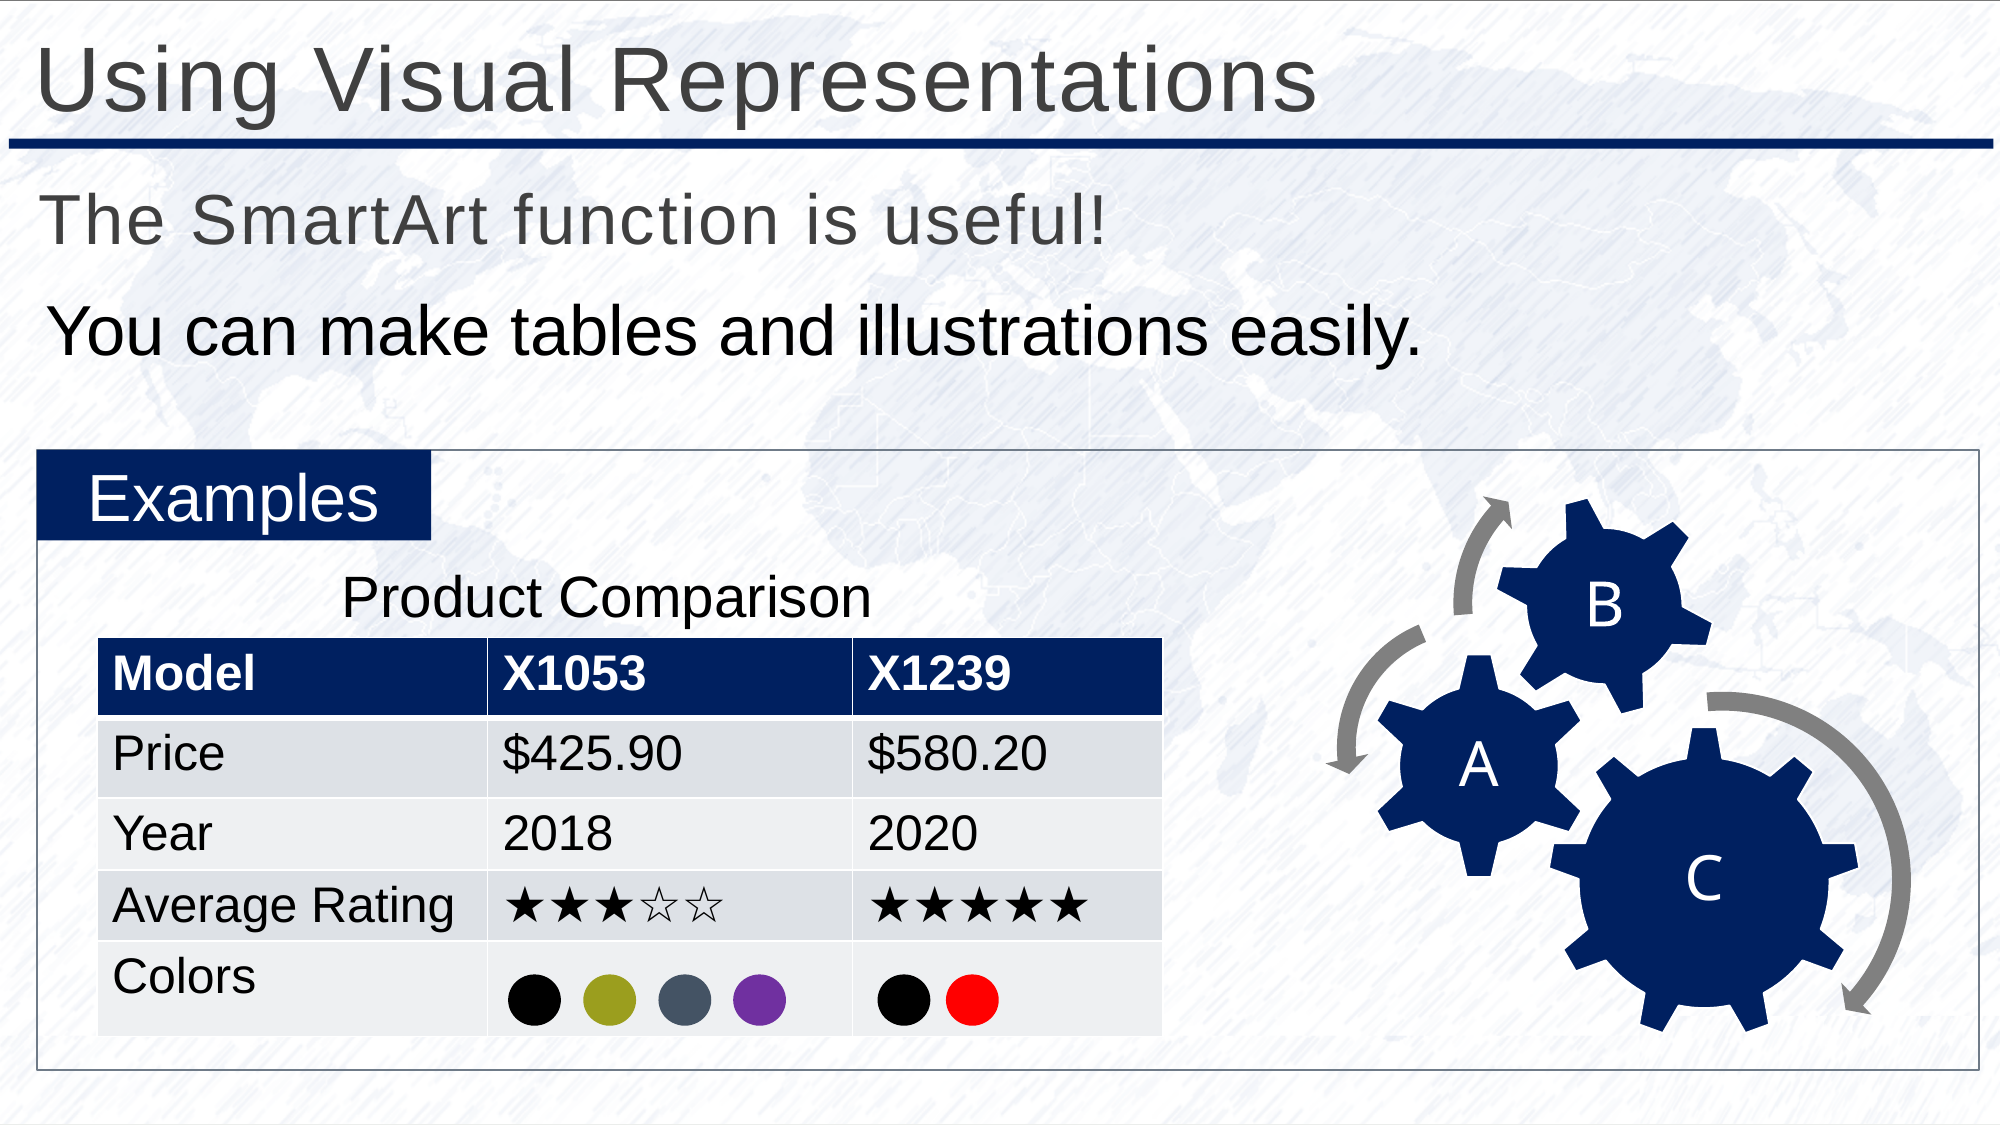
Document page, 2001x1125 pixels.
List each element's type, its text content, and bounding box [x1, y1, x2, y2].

text_box Examples [36, 449, 432, 541]
title The SmartArt function is useful! [21, 155, 1981, 289]
list Using Visual Representations [19, 1, 1979, 135]
picture [0, 0, 2000, 1124]
text_box You can make tables and illustrations easily. [30, 277, 1694, 378]
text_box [1226, 468, 1926, 1040]
text_box [36, 449, 1980, 1071]
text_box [507, 974, 999, 1026]
